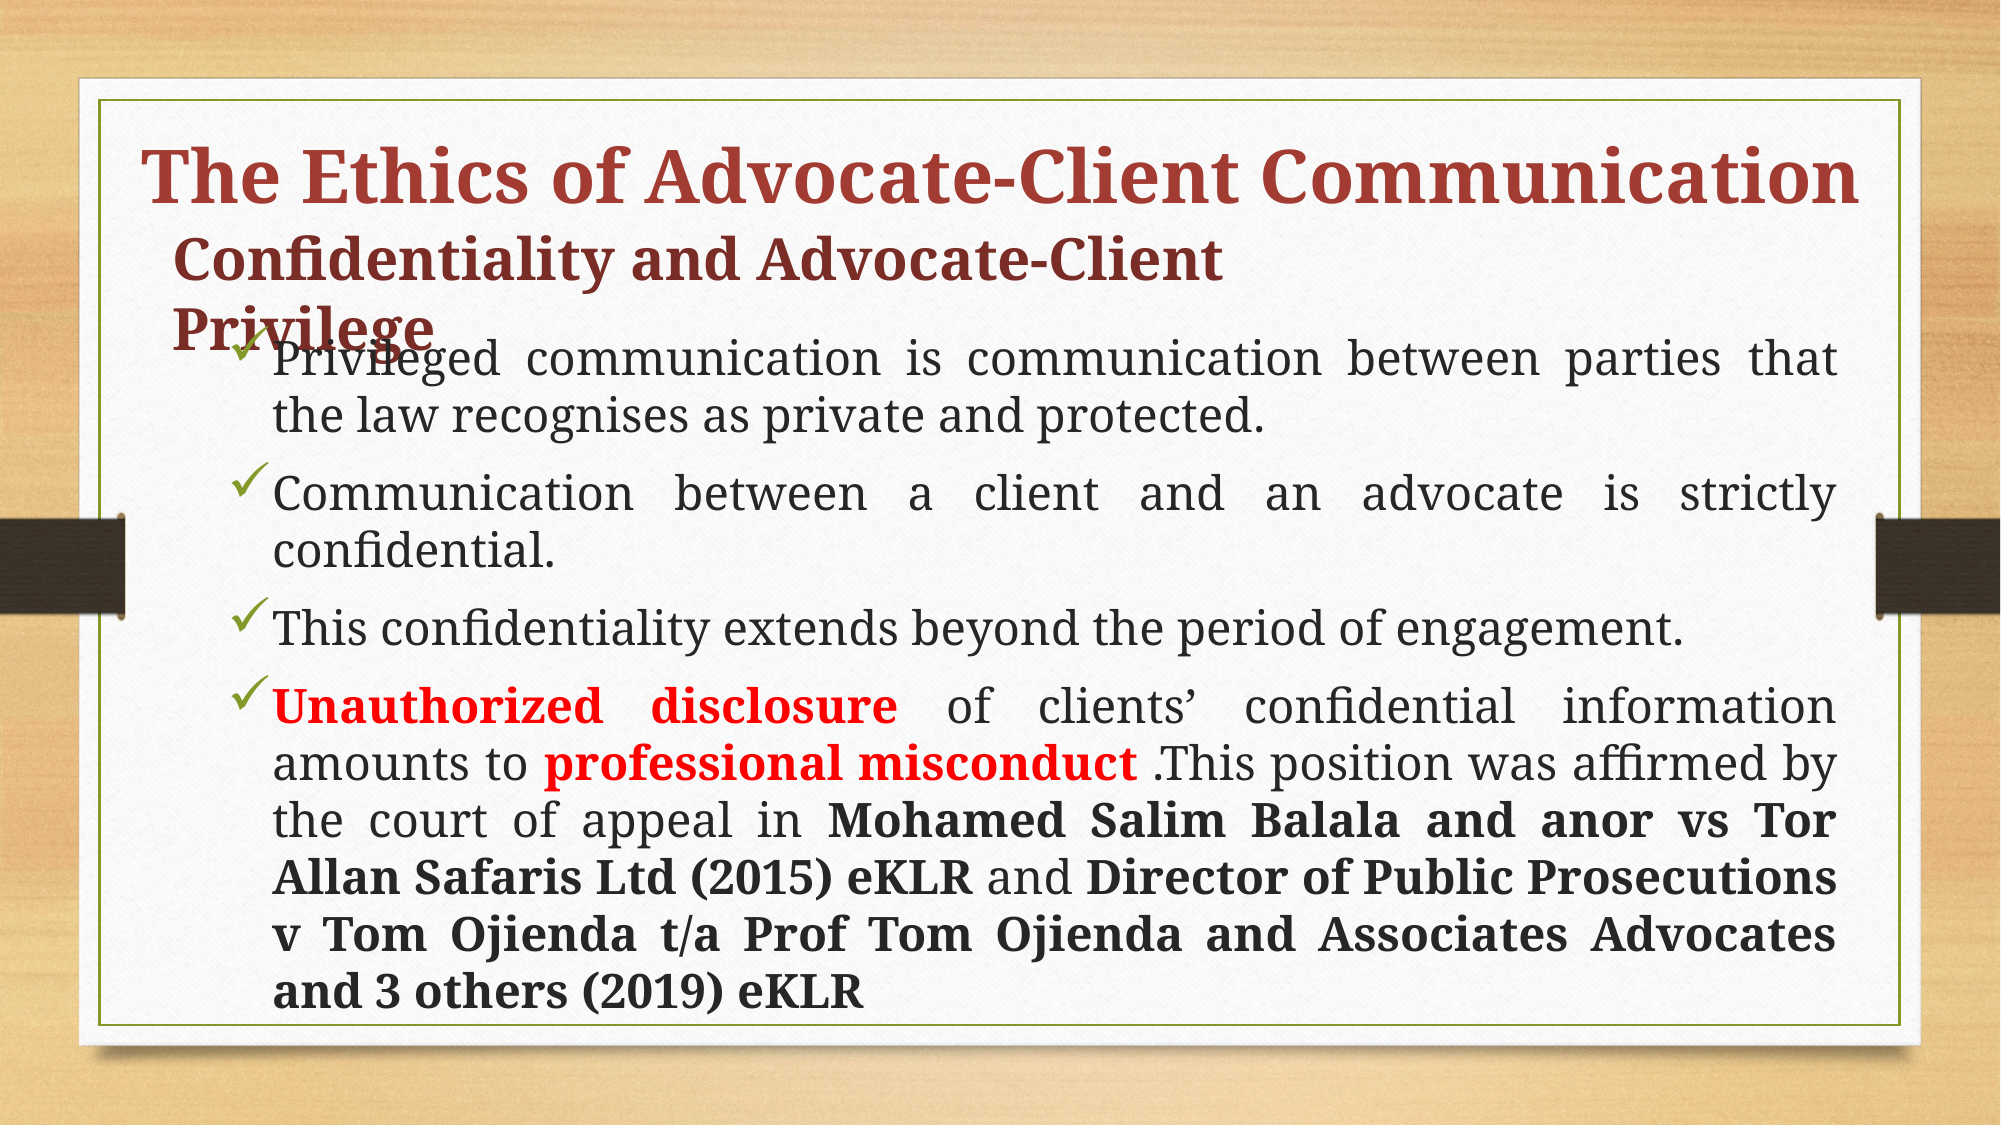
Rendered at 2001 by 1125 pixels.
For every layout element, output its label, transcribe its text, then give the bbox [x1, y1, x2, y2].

title The Ethics of Advocate-Client Communication [114, 119, 1890, 227]
list Privileged communication is communication between parties that the law recognises as private and protected. Communication between a client and an advocate is strictly confidential. This confidentiality extends beyond the period of engagement. Unauthorized disclosure of clients’ confidential information amounts to professional misconduct .This position was affirmed by the court of appeal in Mohamed Salim Balala and anor vs Tor Allan Safaris Ltd (2015) eKLR and Director of Public Prosecutions v Tom Ojienda t/a Prof Tom Ojienda and Associates Advocates and 3 others (2019) eKLR [212, 320, 1854, 1032]
list Confidentiality and Advocate-Client Privilege [157, 214, 1495, 289]
picture [0, 0, 2001, 1125]
